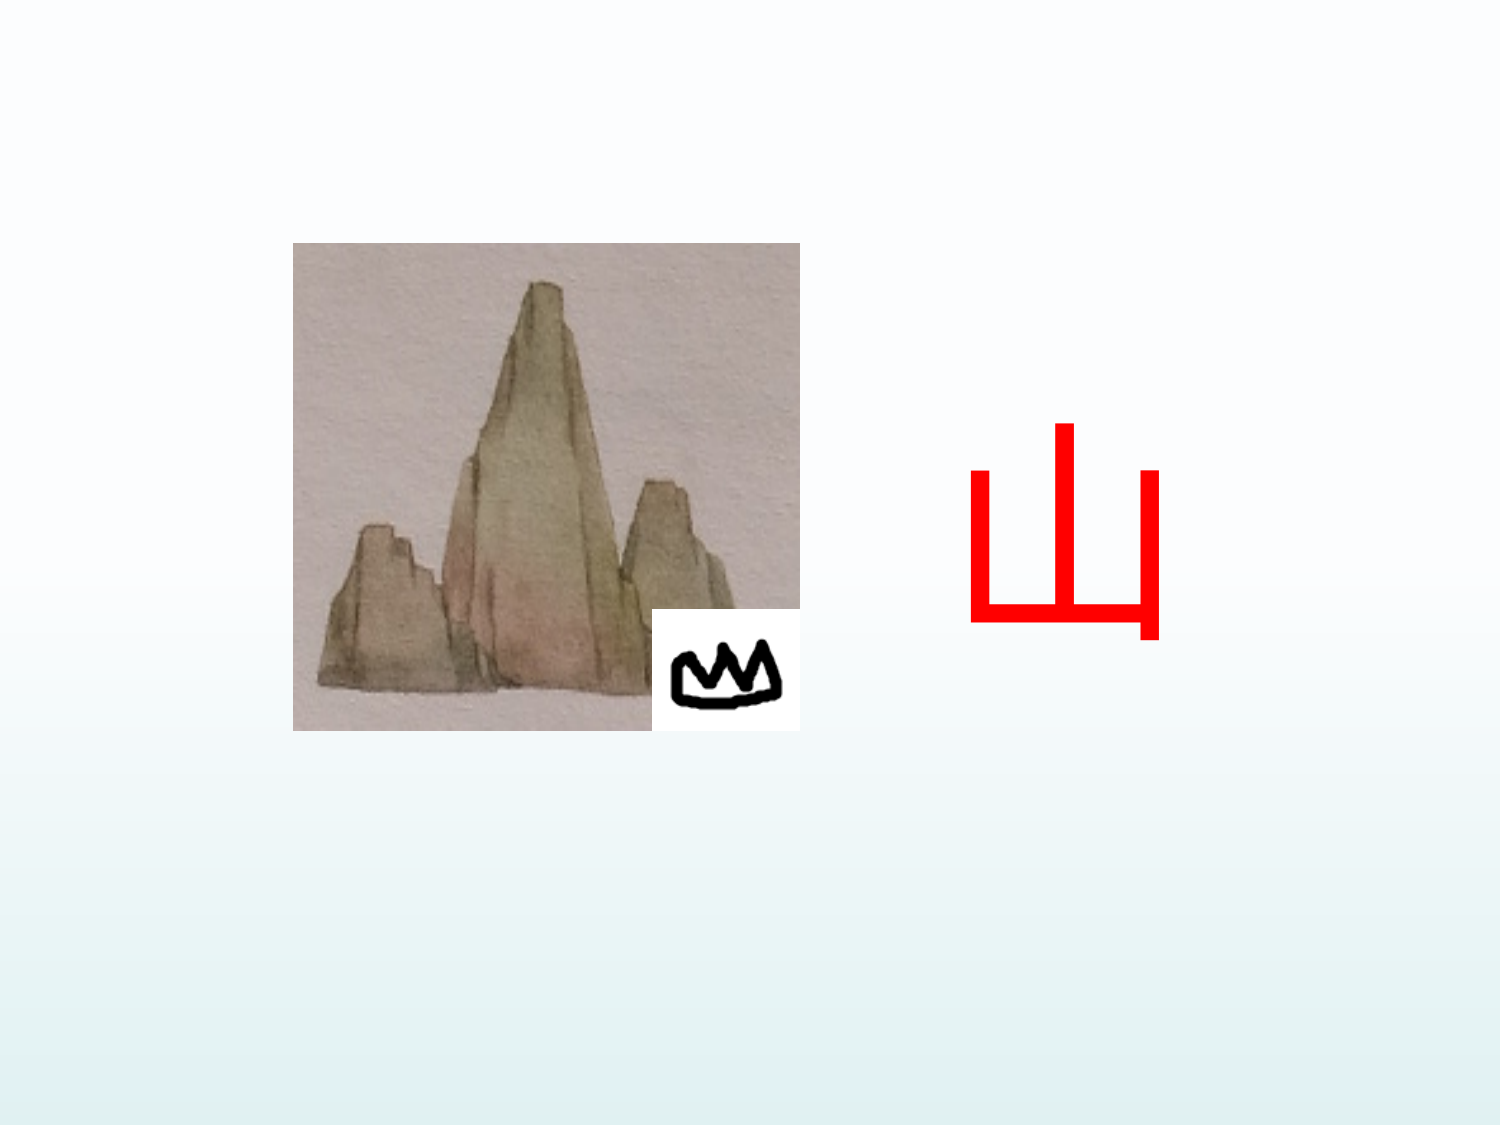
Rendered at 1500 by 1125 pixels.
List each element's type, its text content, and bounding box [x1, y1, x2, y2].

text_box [651, 609, 800, 731]
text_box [293, 243, 800, 731]
text_box 山 [930, 375, 1164, 678]
